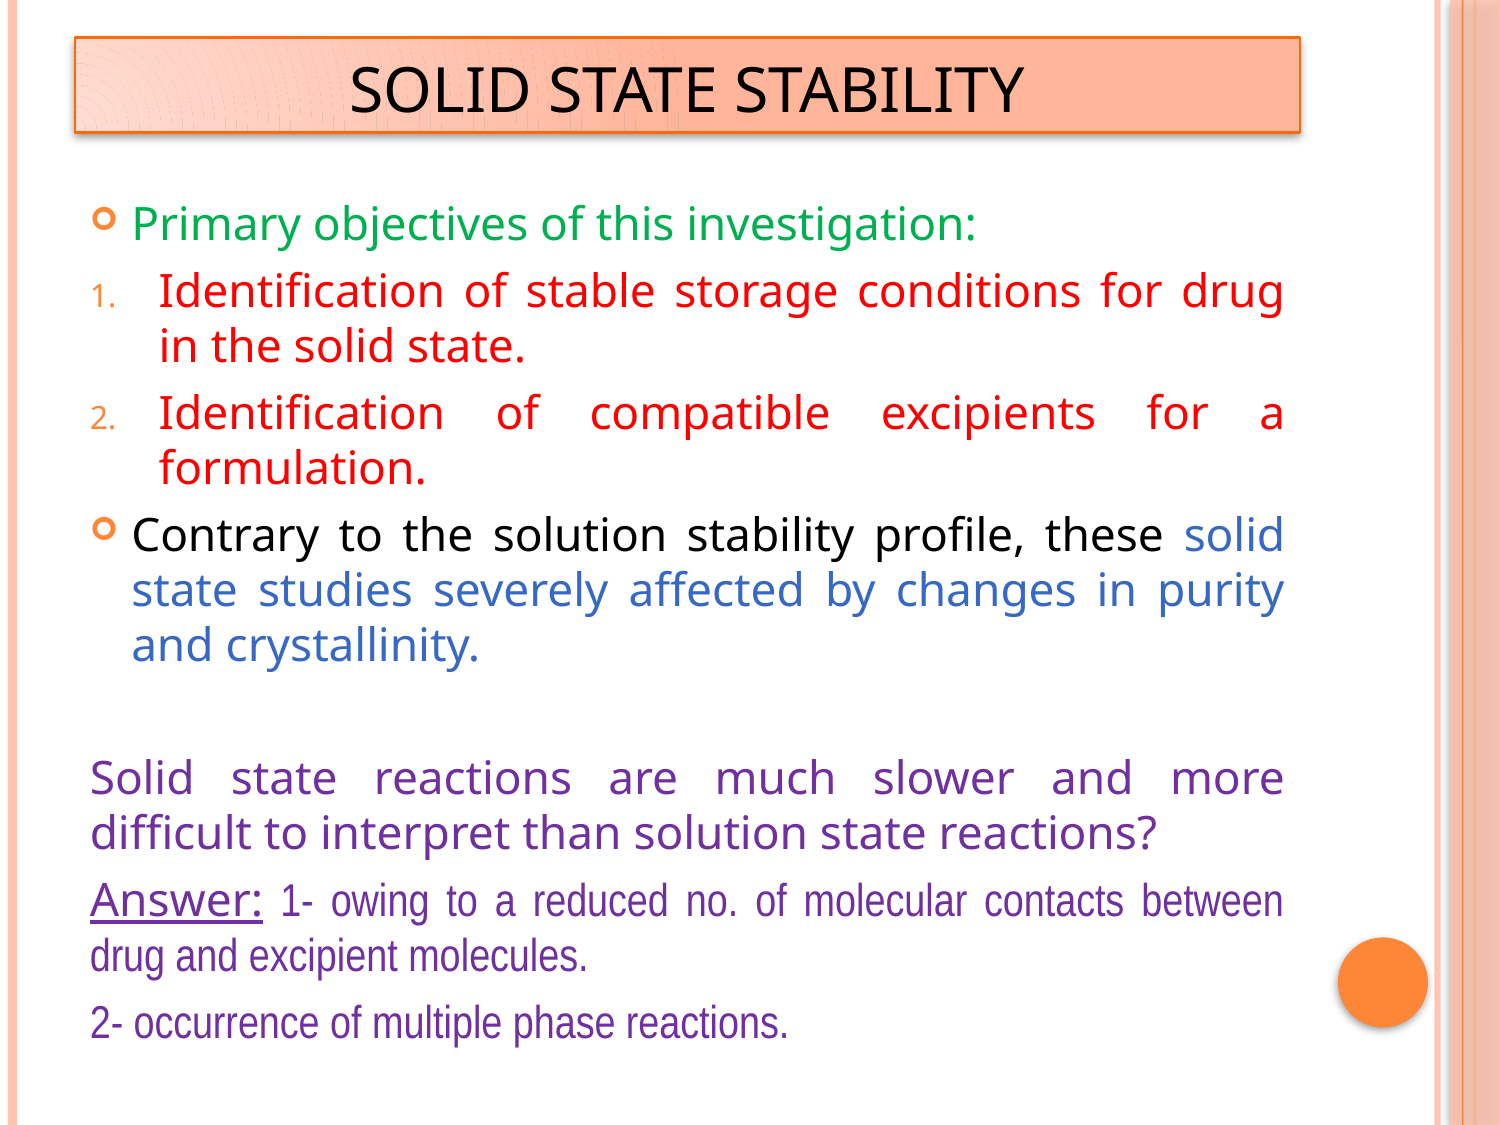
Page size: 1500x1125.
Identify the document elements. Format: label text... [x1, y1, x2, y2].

list Primary objectives of this investigation: Identification of stable storage conditions for drug in the solid state. Identification of compatible excipients for a formulation. Contrary to the solution stability profile, these solid state studies severely affected by changes in purity and crystallinity. Solid state reactions are much slower and more difficult to interpret than solution state reactions? Answer: 1- owing to a reduced no. of molecular contacts between drug and excipient molecules. 2- occurrence of multiple phase reactions. [75, 187, 1300, 1062]
title Solid State Stability [74, 36, 1301, 134]
